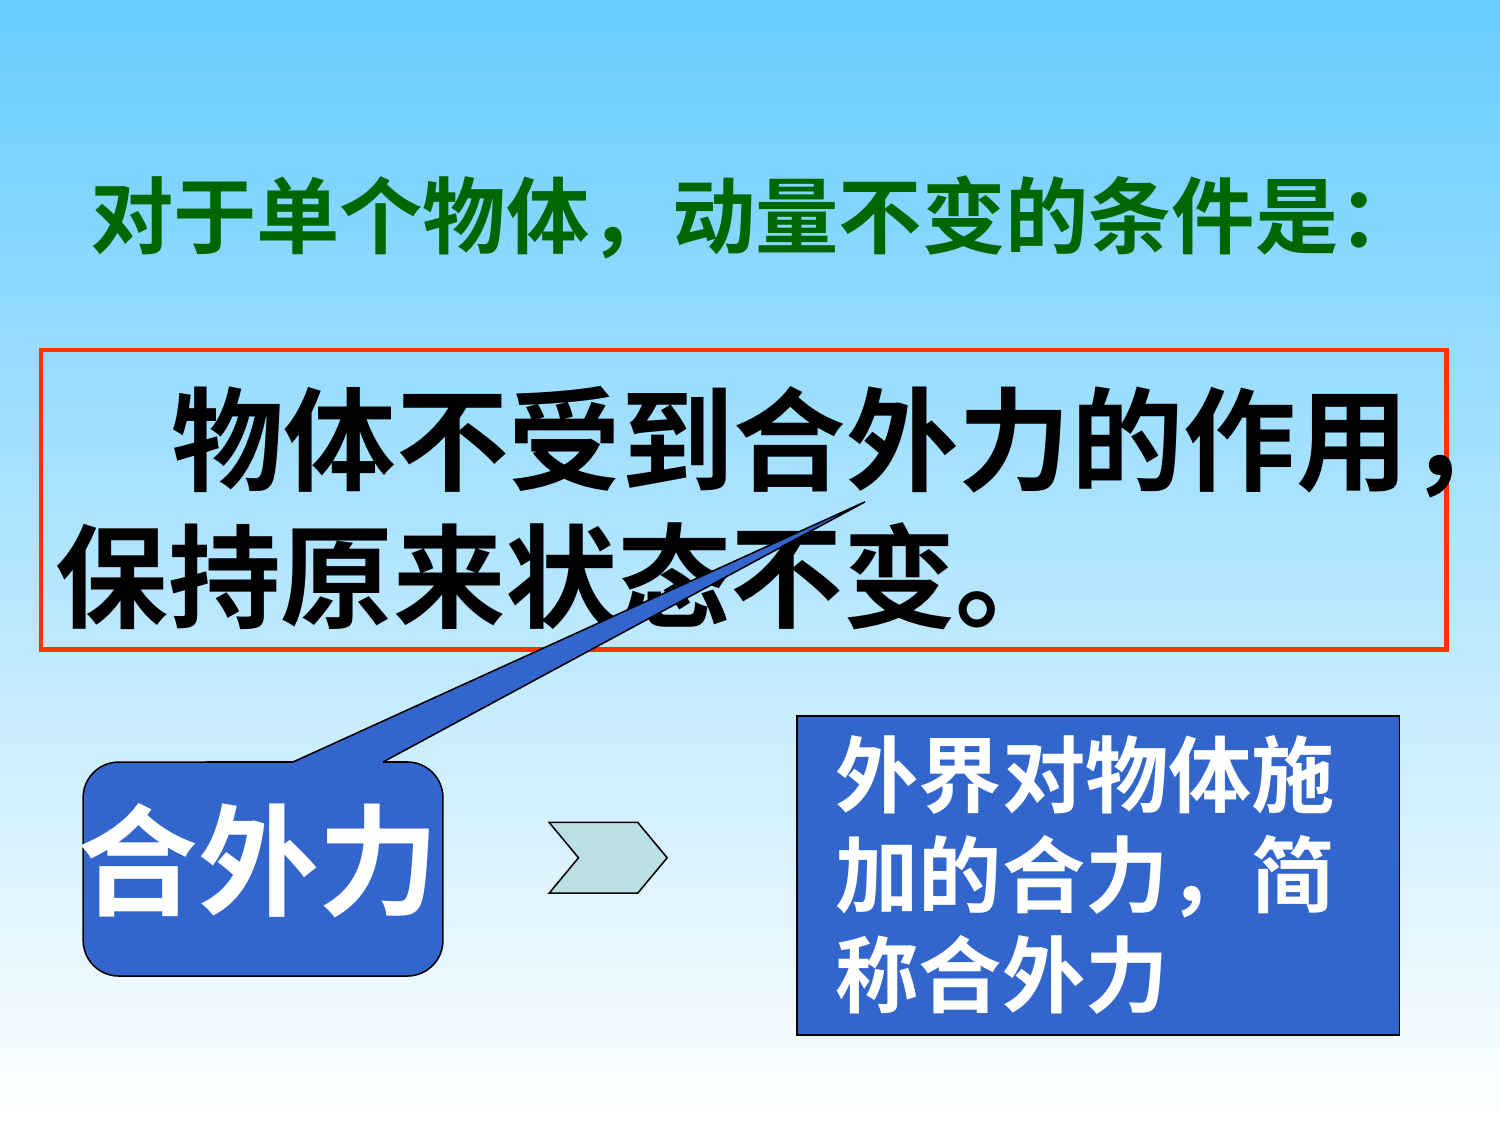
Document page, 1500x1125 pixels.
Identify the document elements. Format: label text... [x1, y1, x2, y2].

text_box 外界对物体施加的合力，简称合外力 [820, 716, 1400, 1031]
text_box [797, 716, 1400, 1036]
text_box 物体不受到合外力的作用，保持原来状态不变。 [41, 349, 1447, 650]
text_box [549, 822, 668, 894]
text_box 合外力 [62, 777, 550, 938]
text_box [89, 501, 865, 777]
title 对于单个物体，动量不变的条件是： [40, 101, 1389, 328]
text_box [83, 938, 443, 977]
